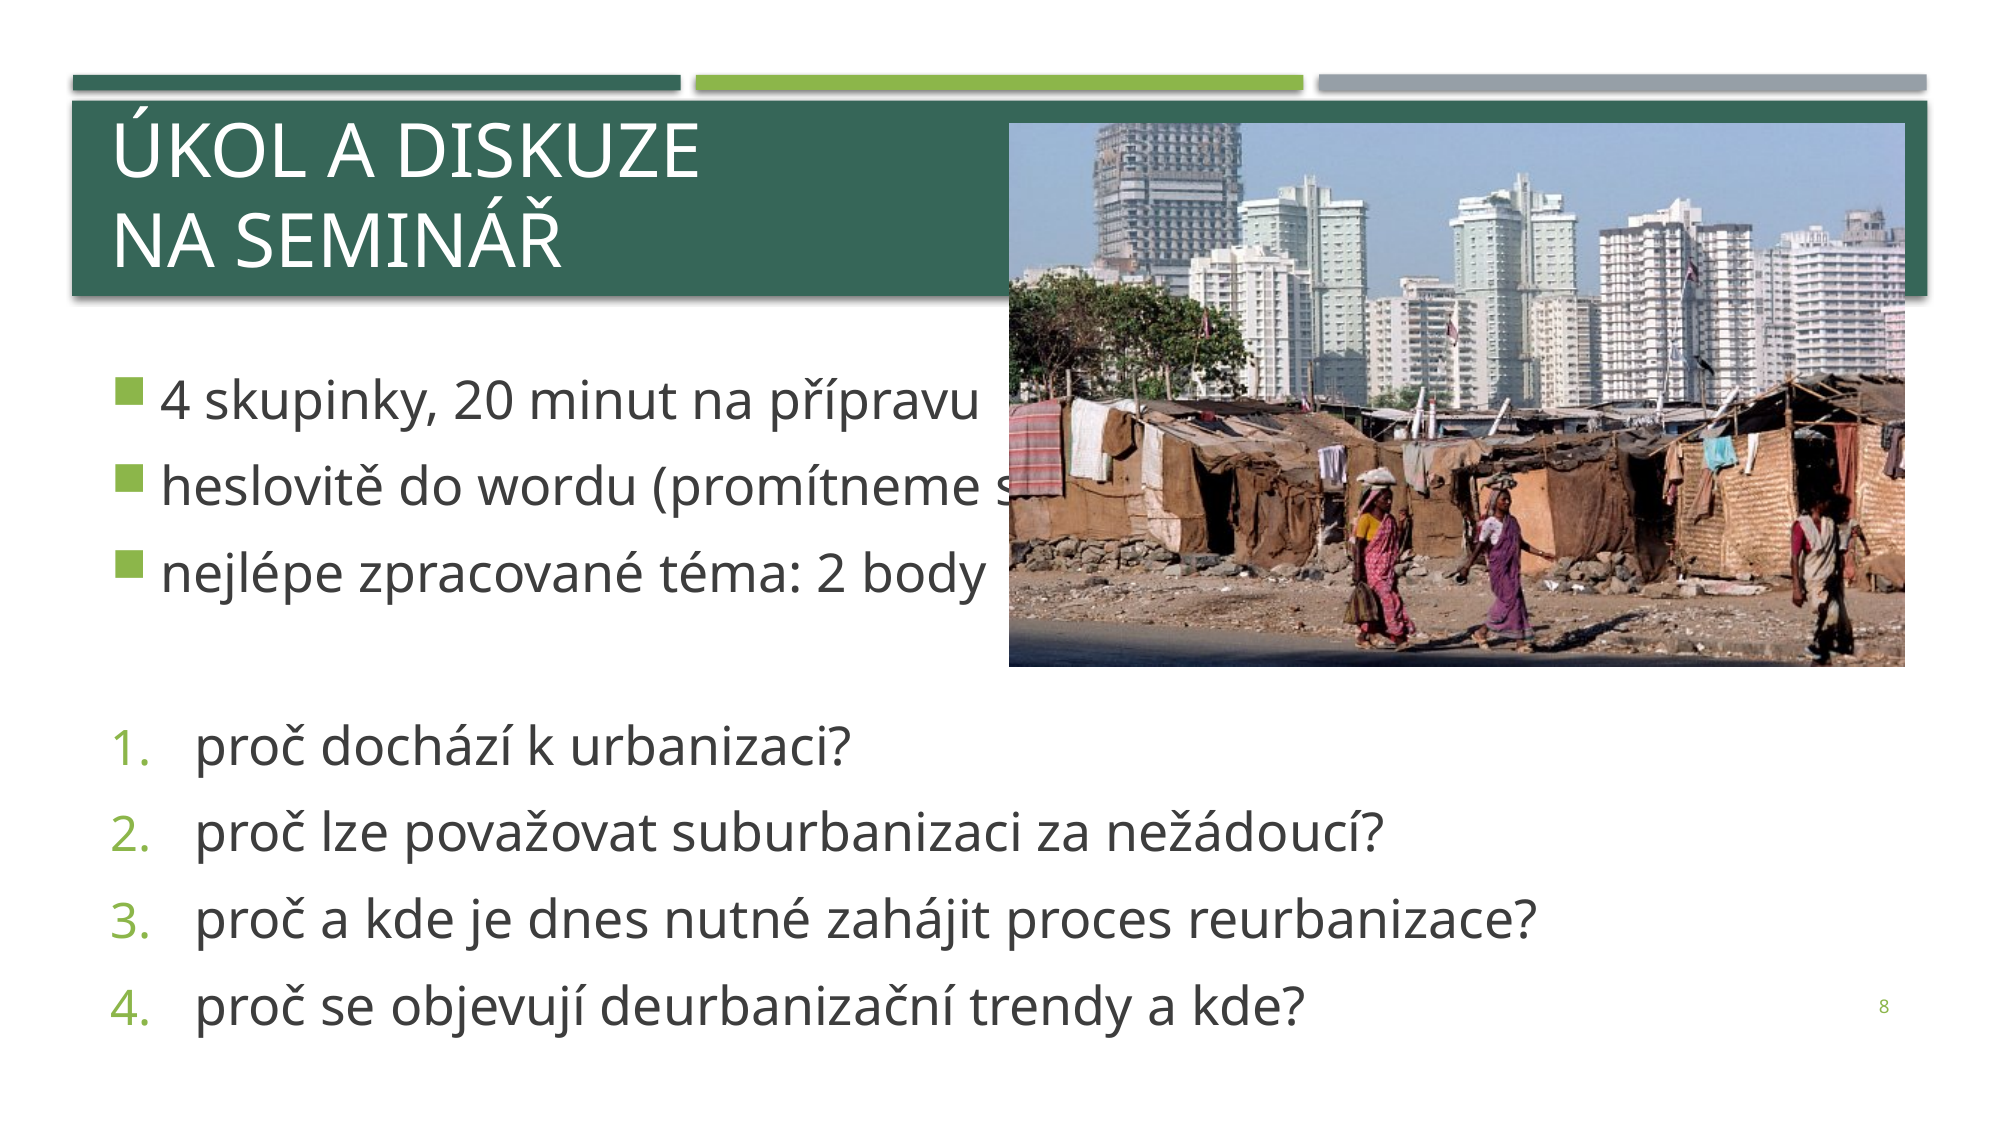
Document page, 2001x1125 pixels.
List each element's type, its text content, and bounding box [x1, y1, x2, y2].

slide_number 8 [1732, 977, 1905, 1037]
picture [1008, 122, 1906, 667]
title úkol a diskuze na seminář [95, 123, 1005, 290]
list 4 skupinky, 20 minut na přípravu heslovitě do wordu (promítneme si) nejlépe zpracované téma: 2 body proč dochází k urbanizaci? proč lze považovat suburbanizaci za nežádoucí? proč a kde je dnes nutné zahájit proces reurbanizace? proč se objevují deurbanizační trendy a kde? [95, 357, 1905, 1044]
